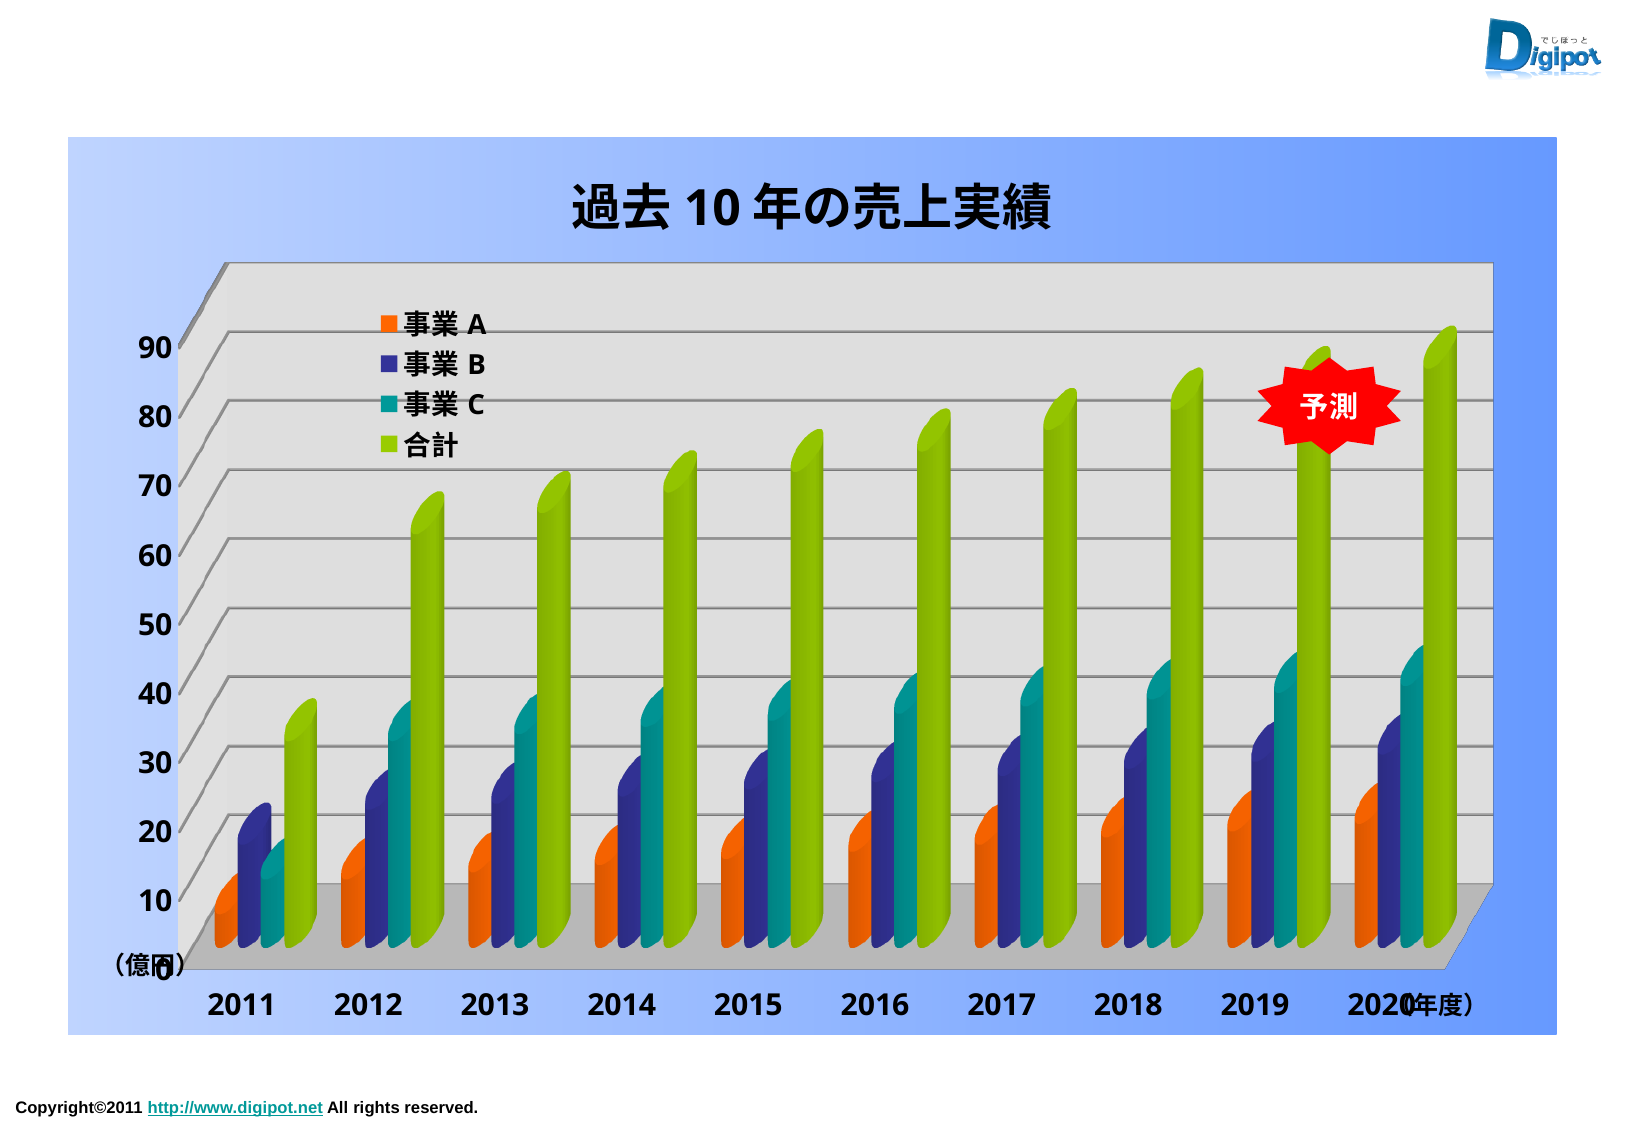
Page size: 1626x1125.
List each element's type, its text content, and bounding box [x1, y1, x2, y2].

chart [64, 222, 1537, 1080]
text_box [68, 137, 1557, 1035]
picture [1485, 18, 1602, 82]
text_box 過去10年の売上実績 [85, 168, 1539, 244]
